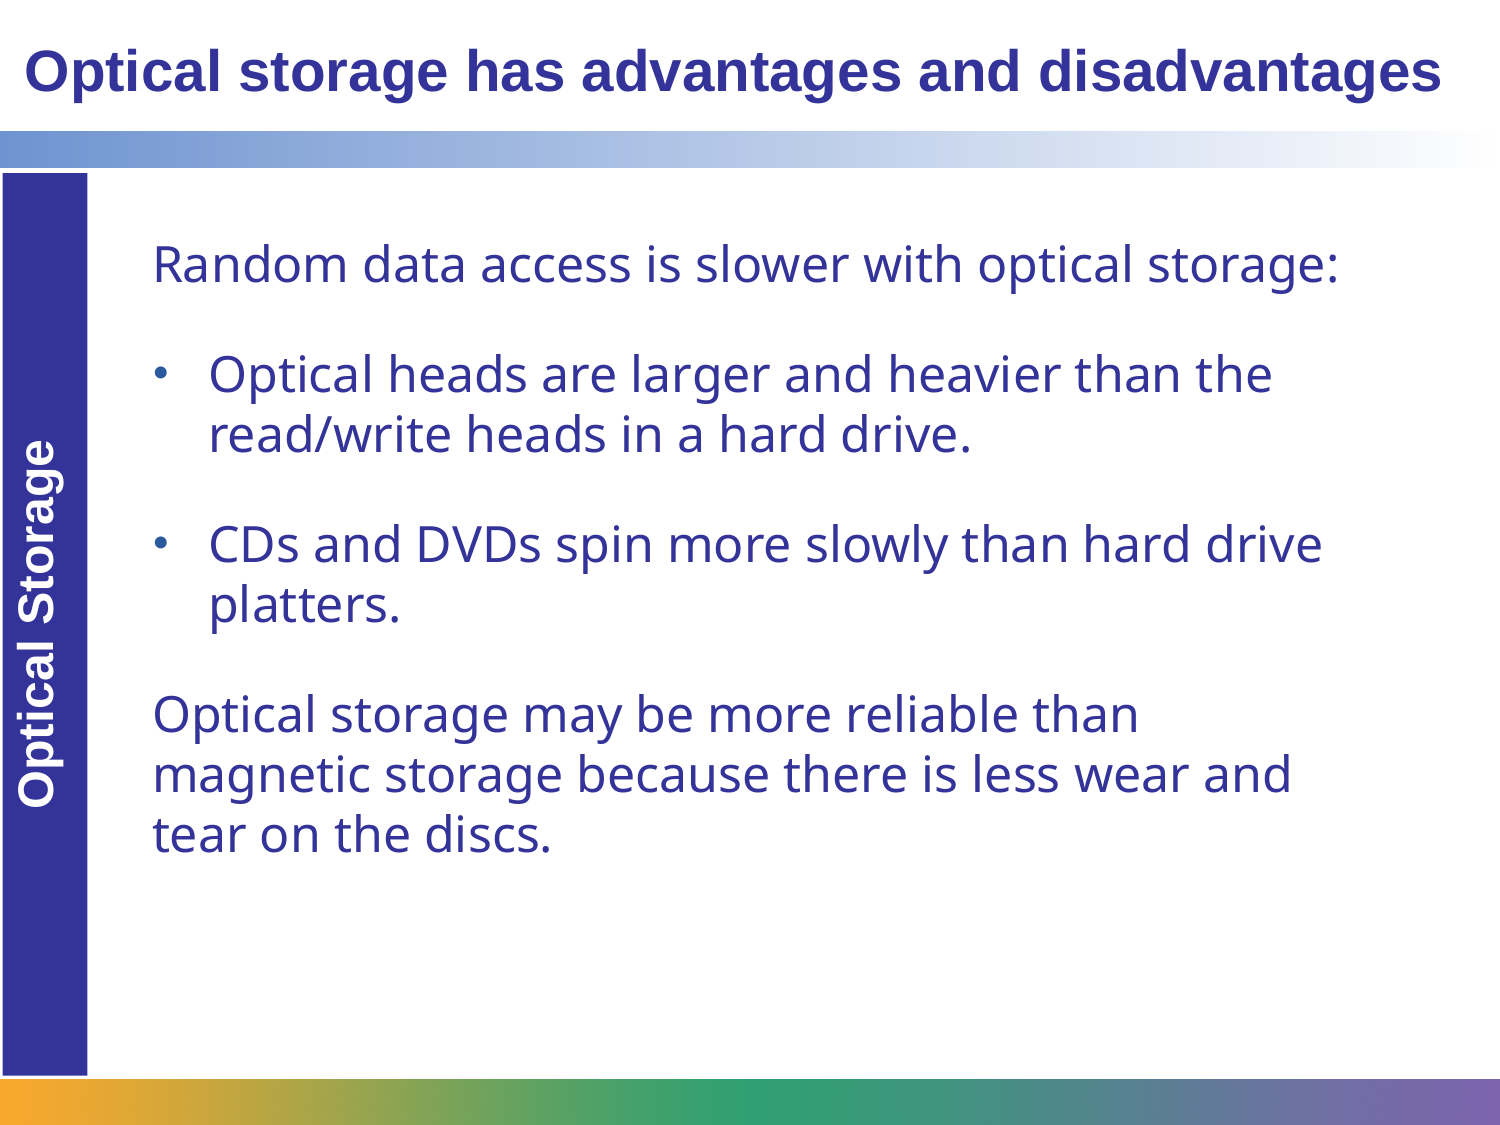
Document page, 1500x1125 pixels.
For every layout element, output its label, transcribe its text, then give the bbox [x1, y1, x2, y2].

list Random data access is slower with optical storage: Optical heads are larger and heavier than the read/write heads in a hard drive. CDs and DVDs spin more slowly than hard drive platters. Optical storage may be more reliable than magnetic storage because there is less wear and tear on the discs. [136, 224, 1388, 1013]
text_box Optical Storage [2, 173, 88, 1076]
picture [0, 1079, 1500, 1125]
title Optical storage has advantages and disadvantages [9, 0, 1473, 137]
